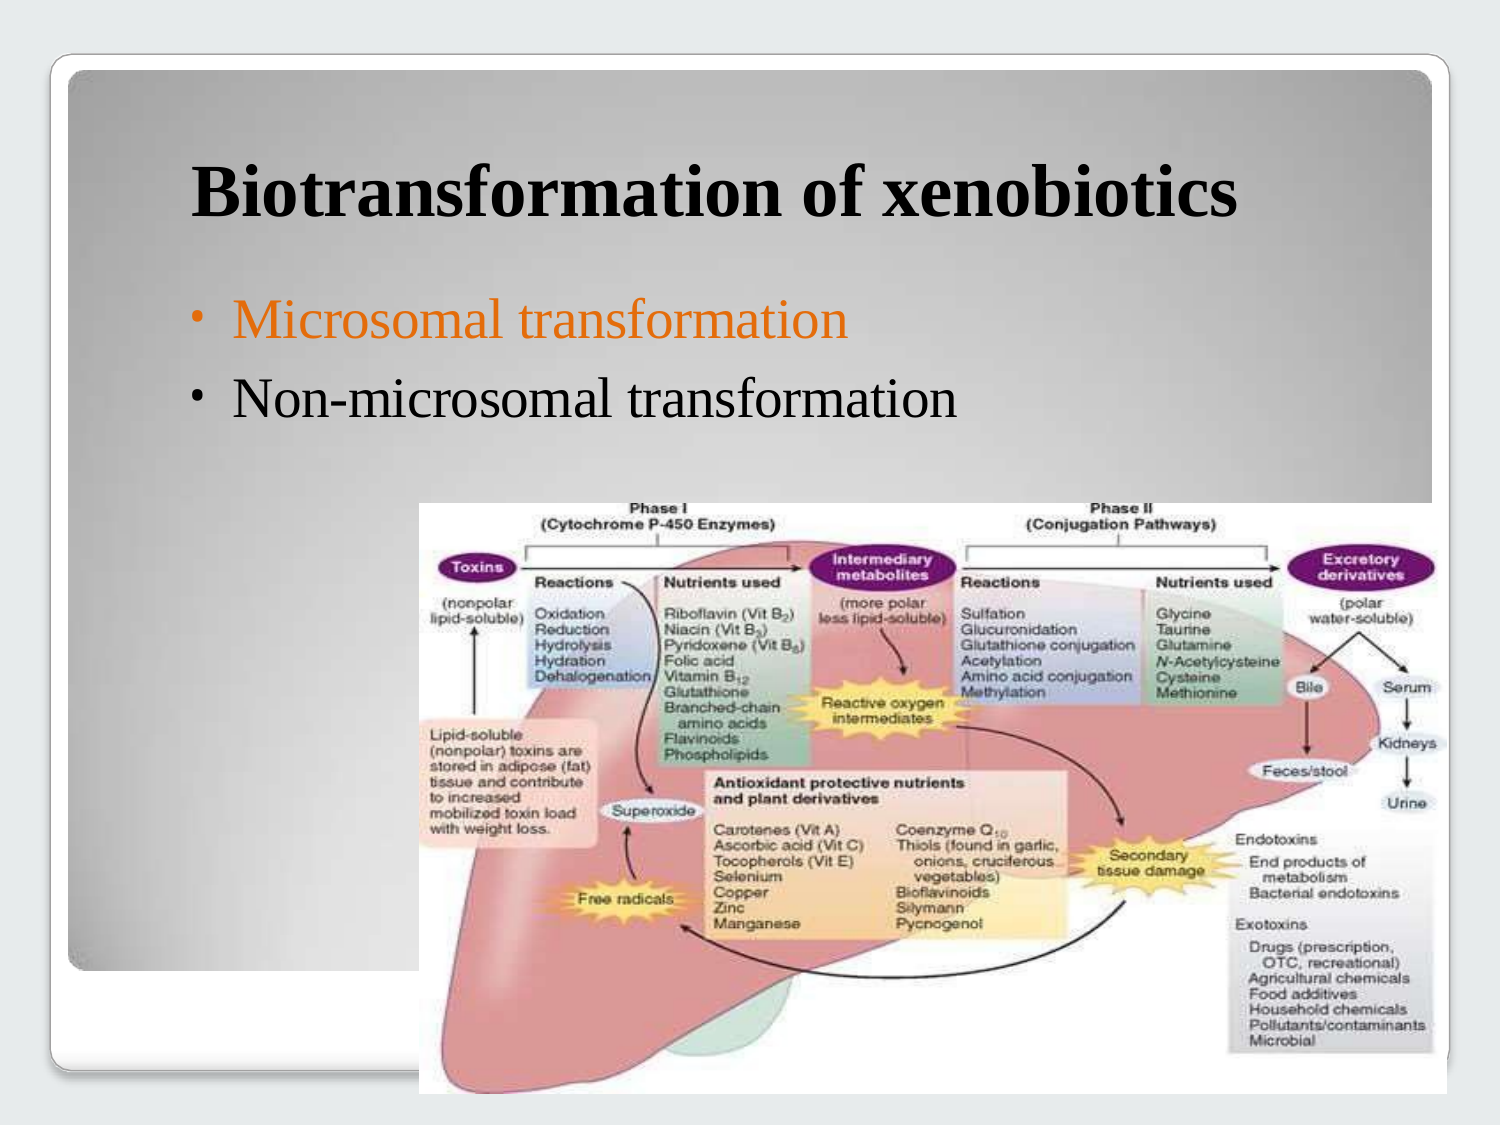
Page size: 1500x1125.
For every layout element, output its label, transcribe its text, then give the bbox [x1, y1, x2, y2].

text_box Microsomal transformation Non-microsomal transformation [186, 270, 1035, 429]
picture [36, 46, 1464, 1095]
title Biotransformation of xenobiotics [189, 138, 1365, 329]
